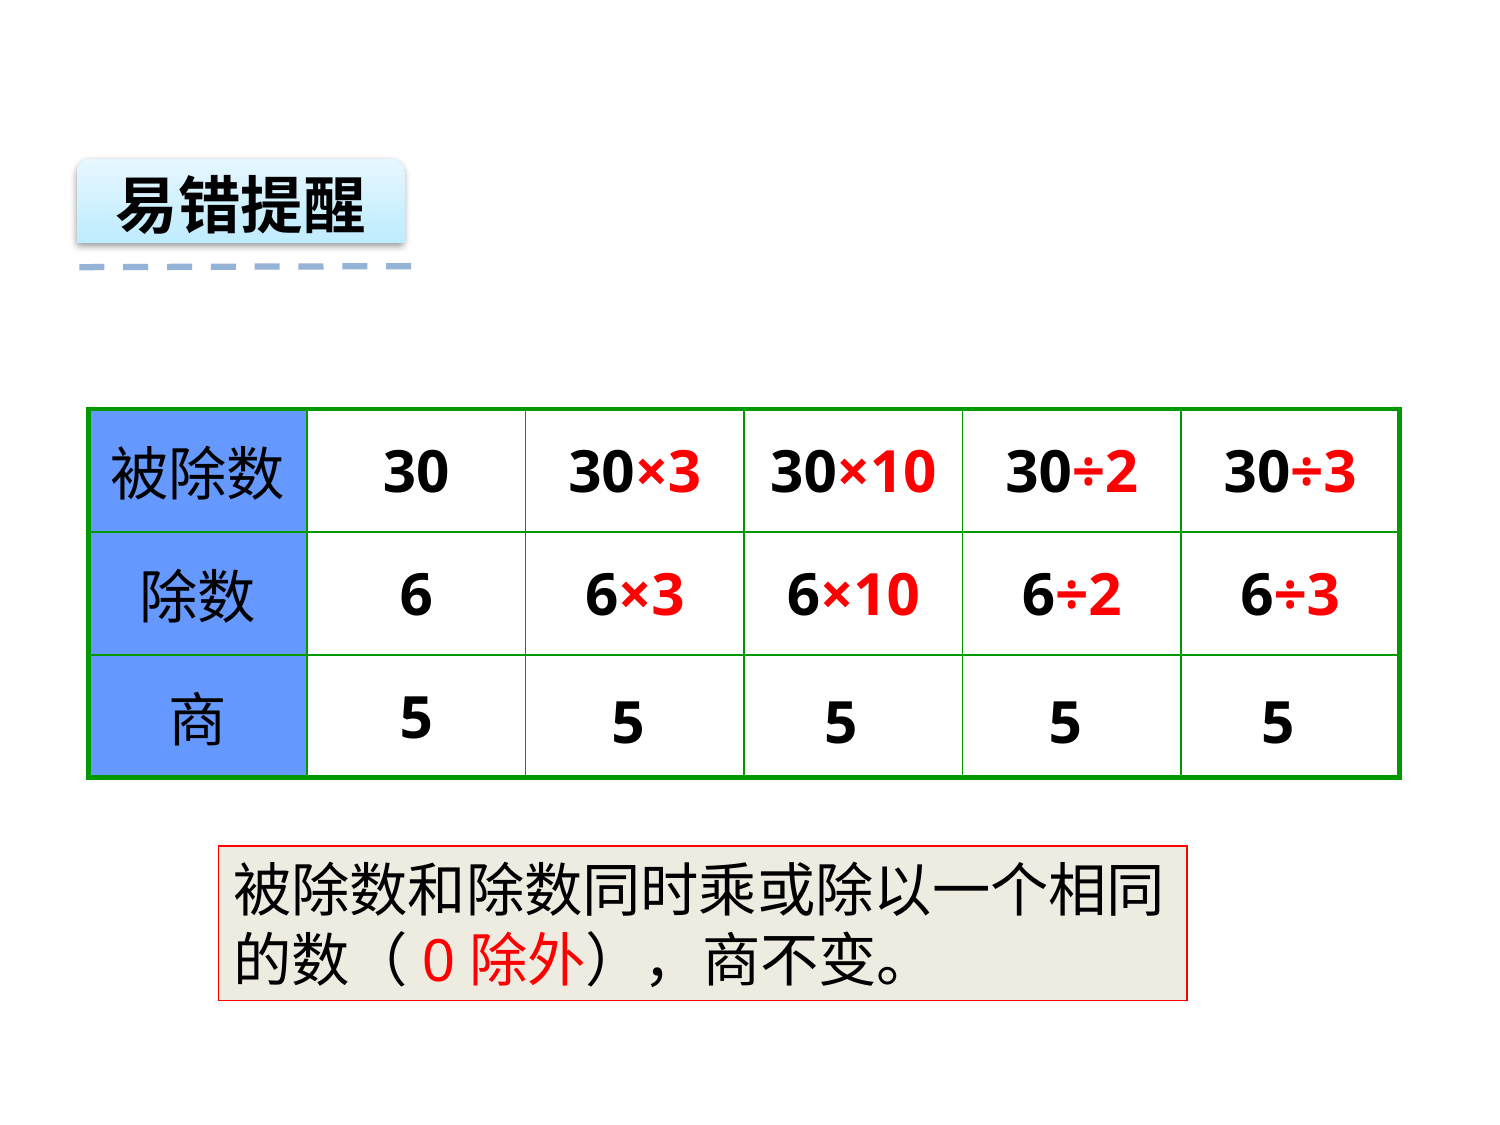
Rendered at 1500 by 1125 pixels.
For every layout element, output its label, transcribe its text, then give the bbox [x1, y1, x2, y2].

table_cell 6×3 [526, 533, 743, 654]
table_cell 除数 [91, 533, 306, 654]
table_cell [1182, 656, 1397, 775]
table_header 被除数 [91, 411, 306, 531]
table_header 30 [308, 411, 525, 531]
table_cell 商 [91, 656, 306, 775]
table_header 30÷2 [963, 411, 1180, 531]
text_box 5 [1033, 678, 1097, 763]
table_cell [963, 656, 1180, 775]
table_header 30÷3 [1182, 411, 1397, 531]
text_box 5 [809, 678, 873, 763]
text_box 5 [1246, 678, 1310, 763]
table_cell [526, 656, 743, 775]
table_cell 6÷3 [1182, 533, 1397, 654]
table_cell 6÷2 [963, 533, 1180, 654]
text_box 5 [596, 678, 660, 763]
table_header 30×3 [526, 411, 743, 531]
table_cell 6 [308, 533, 525, 654]
text_box 被除数和除数同时乘或除以一个相同的数（0除外），商不变。 [218, 846, 1187, 1001]
table_cell [745, 656, 962, 775]
text_box 易错提醒 [76, 158, 406, 245]
table_header 30×10 [745, 411, 962, 531]
table_cell 6×10 [745, 533, 962, 654]
table_cell 5 [308, 656, 525, 775]
